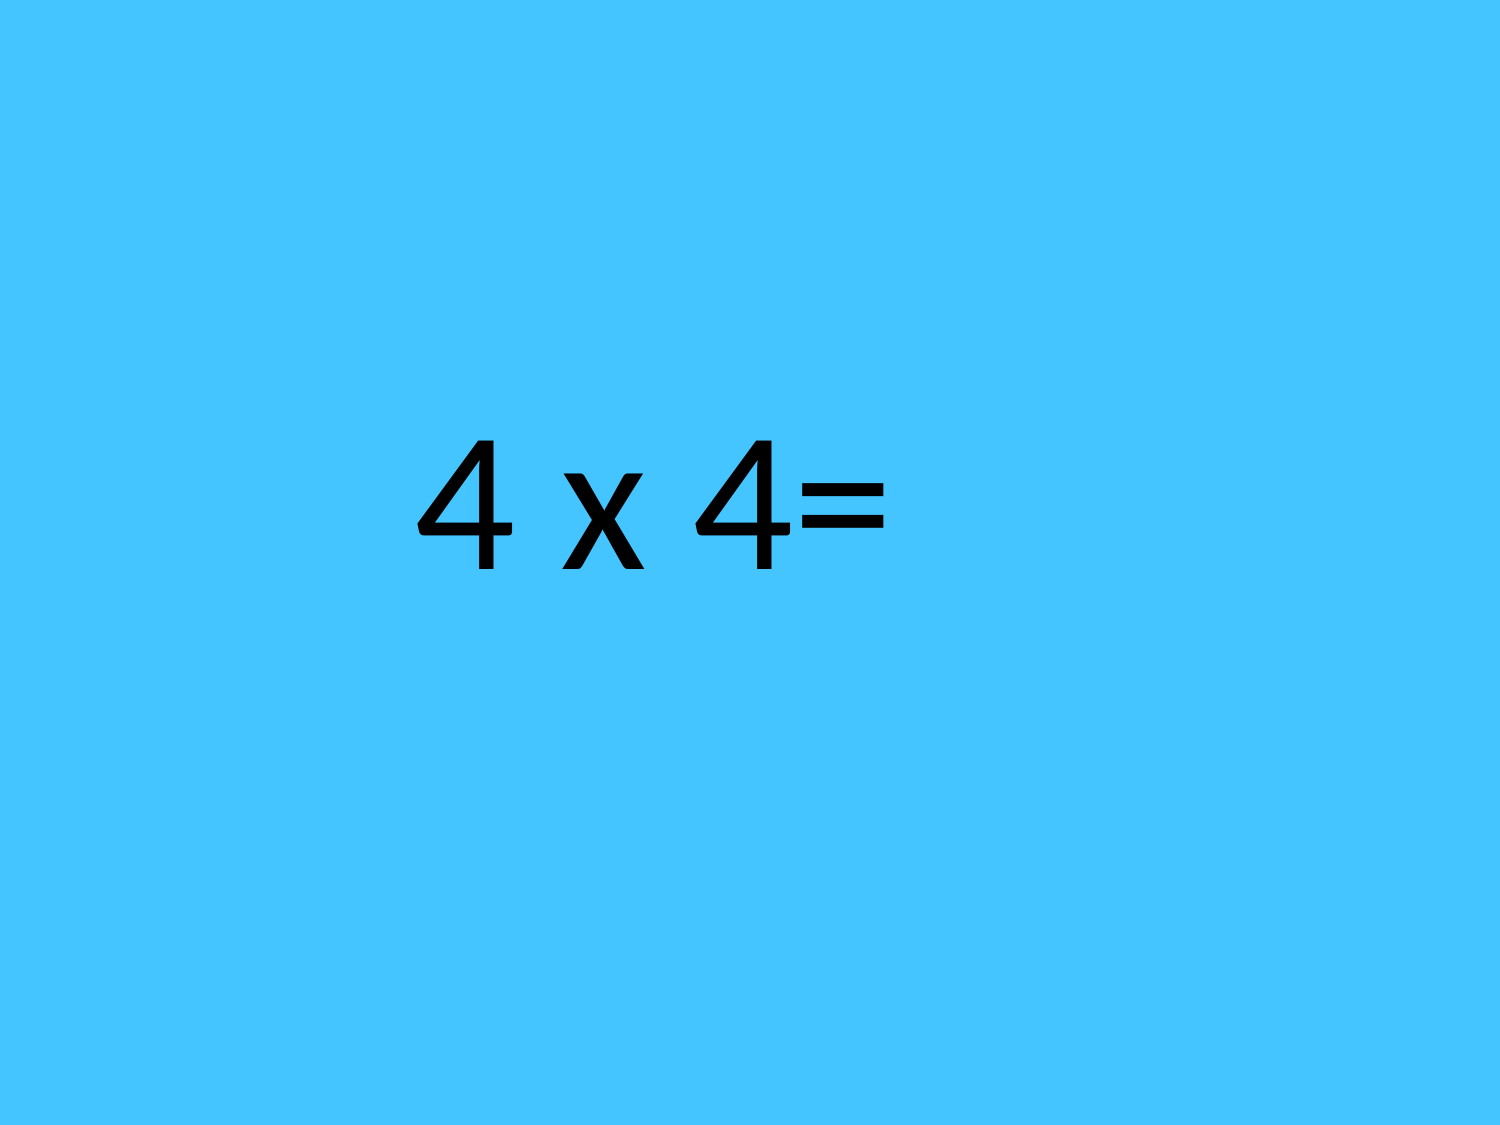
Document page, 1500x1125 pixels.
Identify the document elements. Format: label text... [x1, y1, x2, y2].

text_box 4 x 4= [399, 362, 1063, 618]
